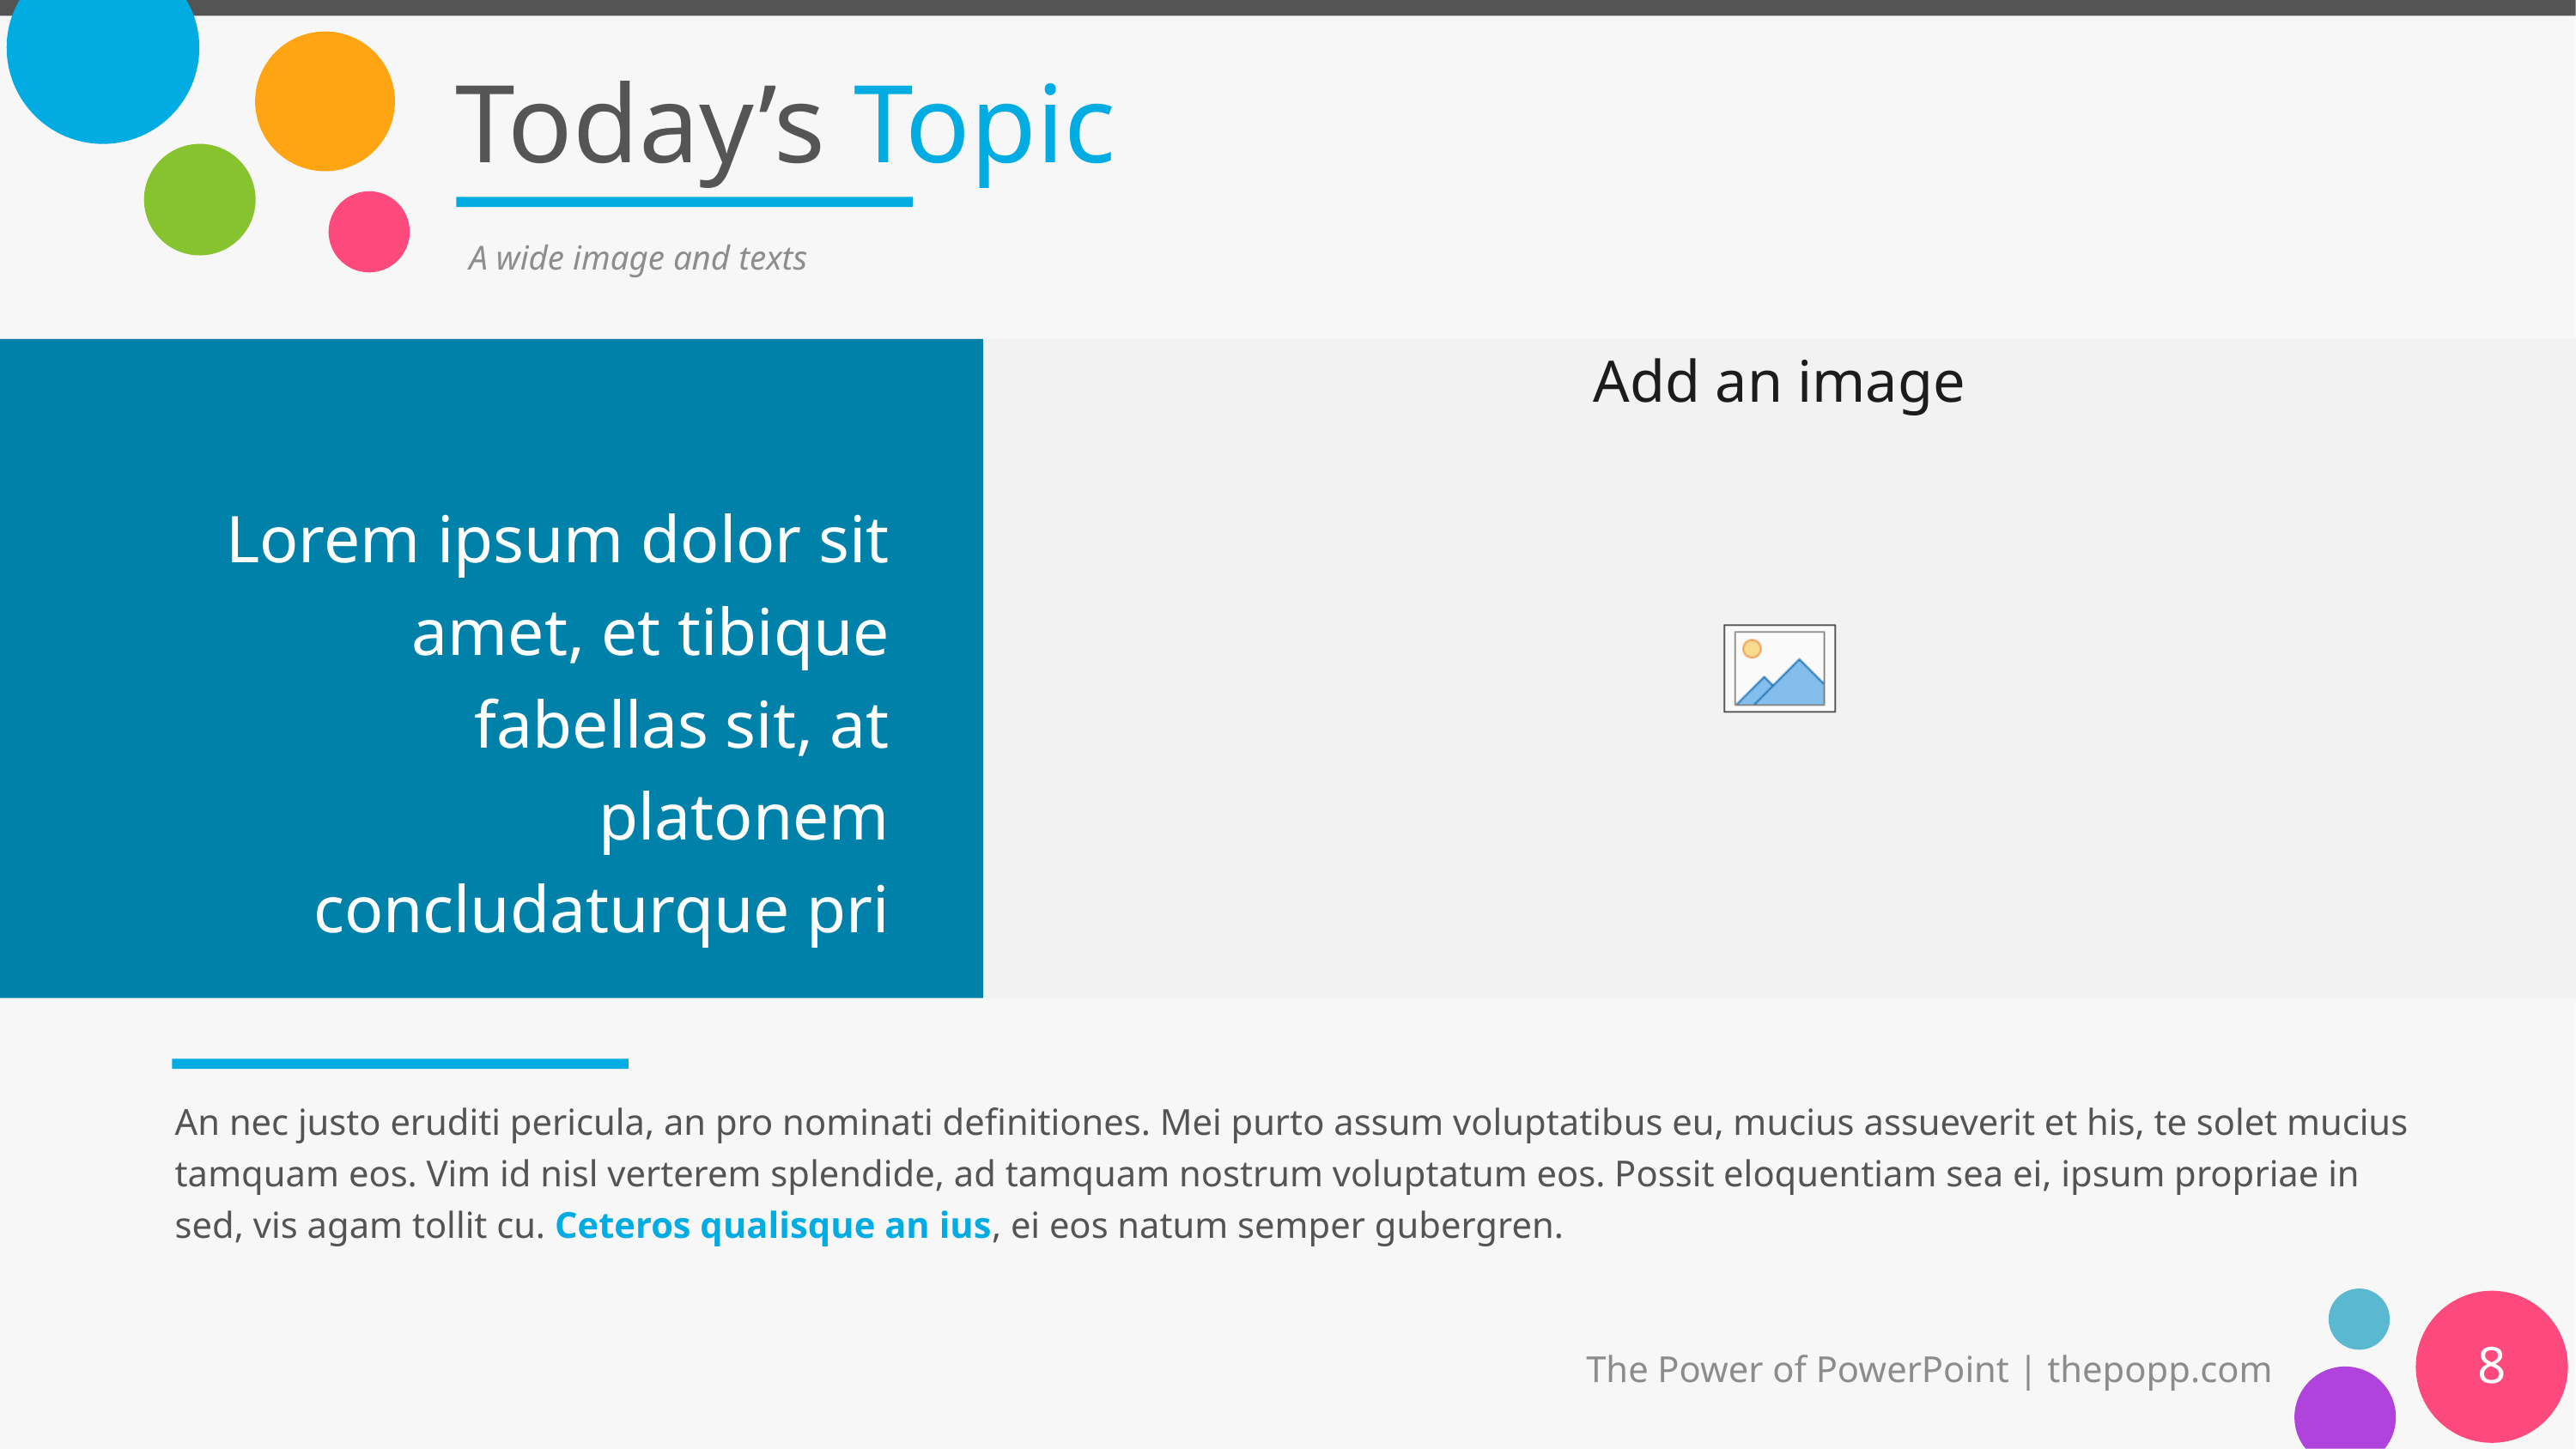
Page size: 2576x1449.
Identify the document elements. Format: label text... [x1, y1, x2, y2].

list Lorem ipsum dolor sit amet, et tibique fabellas sit, at platonem concludaturque pri [151, 389, 913, 958]
list A wide image and texts [446, 217, 2465, 288]
footer The Power of PowerPoint | thepopp.com [1479, 1332, 2296, 1410]
list An nec justo eruditi pericula, an pro nominati definitiones. Mei purto assum voluptatibus eu, mucius assueverit et his, te solet mucius tamquam eos. Vim id nisl verterem splendide, ad tamquam nostrum voluptatum eos. Possit eloquentiam sea ei, ipsum propriae in sed, vis agam tollit cu. Ceteros qualisque an ius, ei eos natum semper gubergren. [151, 1079, 2434, 1295]
picture [984, 338, 2576, 998]
slide_number 8 [2415, 1328, 2568, 1406]
title Today’s Topic [433, 34, 2454, 204]
